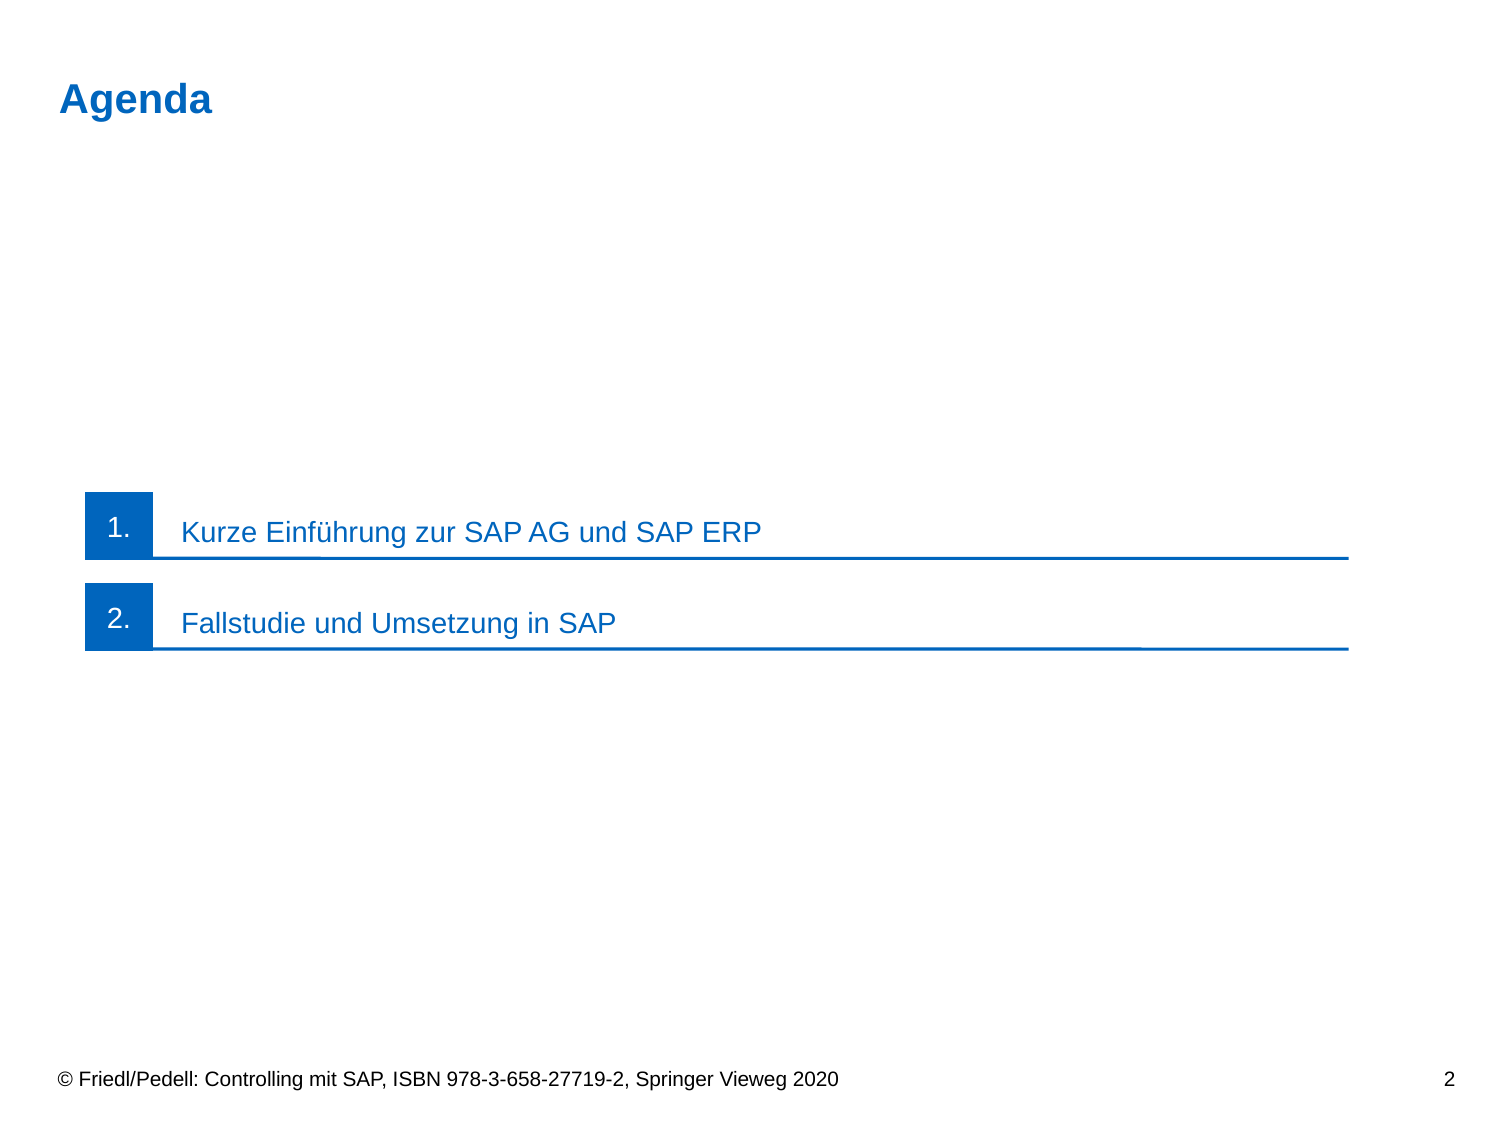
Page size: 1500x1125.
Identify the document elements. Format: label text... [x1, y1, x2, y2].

title Agenda [58, 58, 1278, 119]
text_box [86, 493, 1385, 559]
footer © Friedl/Pedell: Controlling mit SAP, ISBN 978-3-658-27719-2, Springer Vieweg 2020 [42, 1058, 1235, 1113]
slide_number 2 [1262, 1058, 1470, 1119]
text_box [86, 583, 1385, 650]
